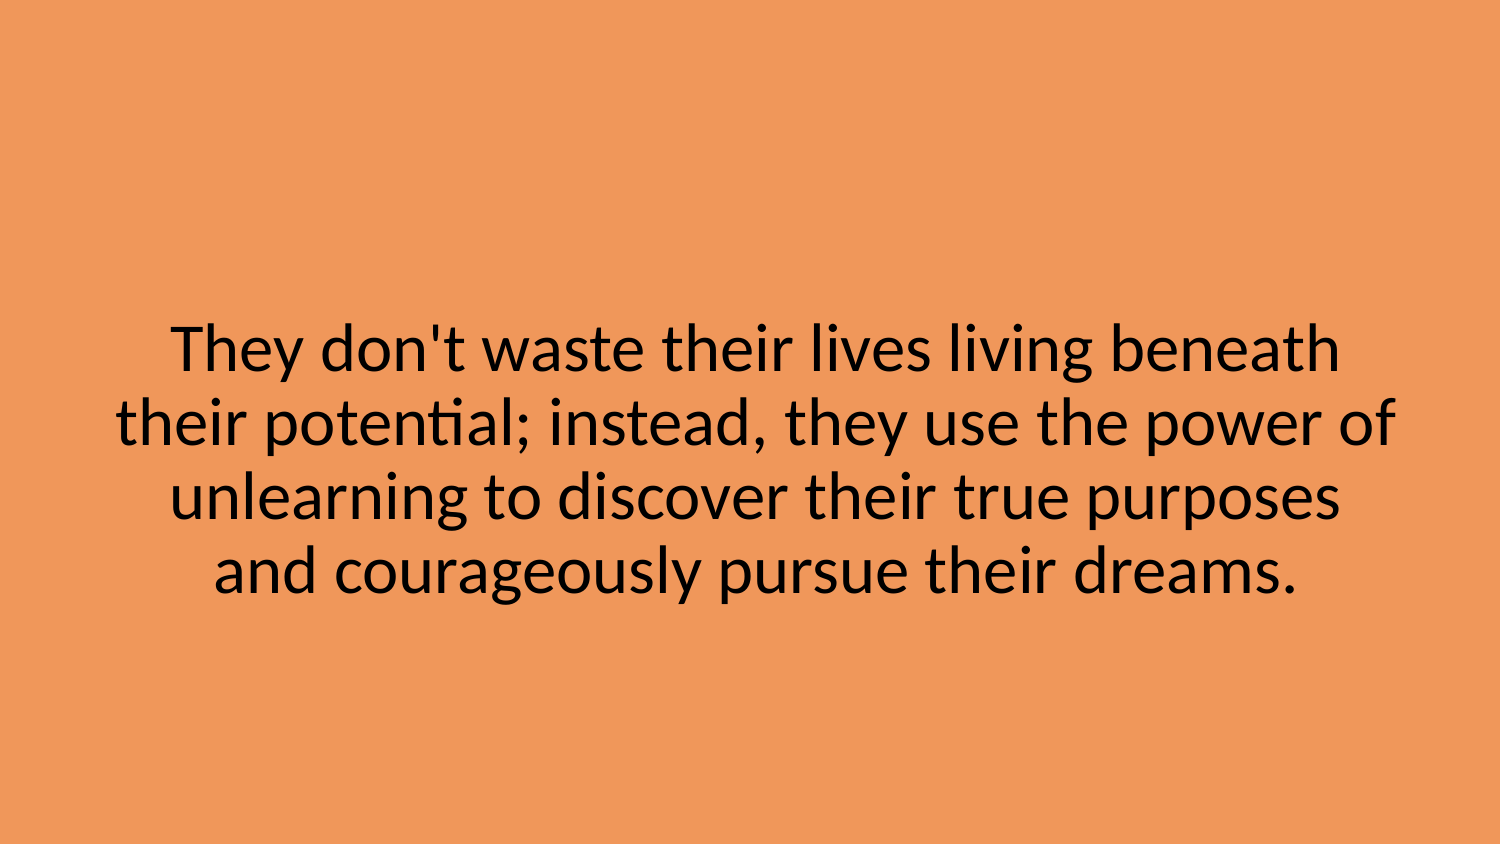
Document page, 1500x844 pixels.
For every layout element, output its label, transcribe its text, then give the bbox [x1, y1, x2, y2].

list They don't waste their lives living beneath their potential; instead, they use the power of unlearning to discover their true purposes and courageously pursue their dreams. [97, 304, 1416, 557]
